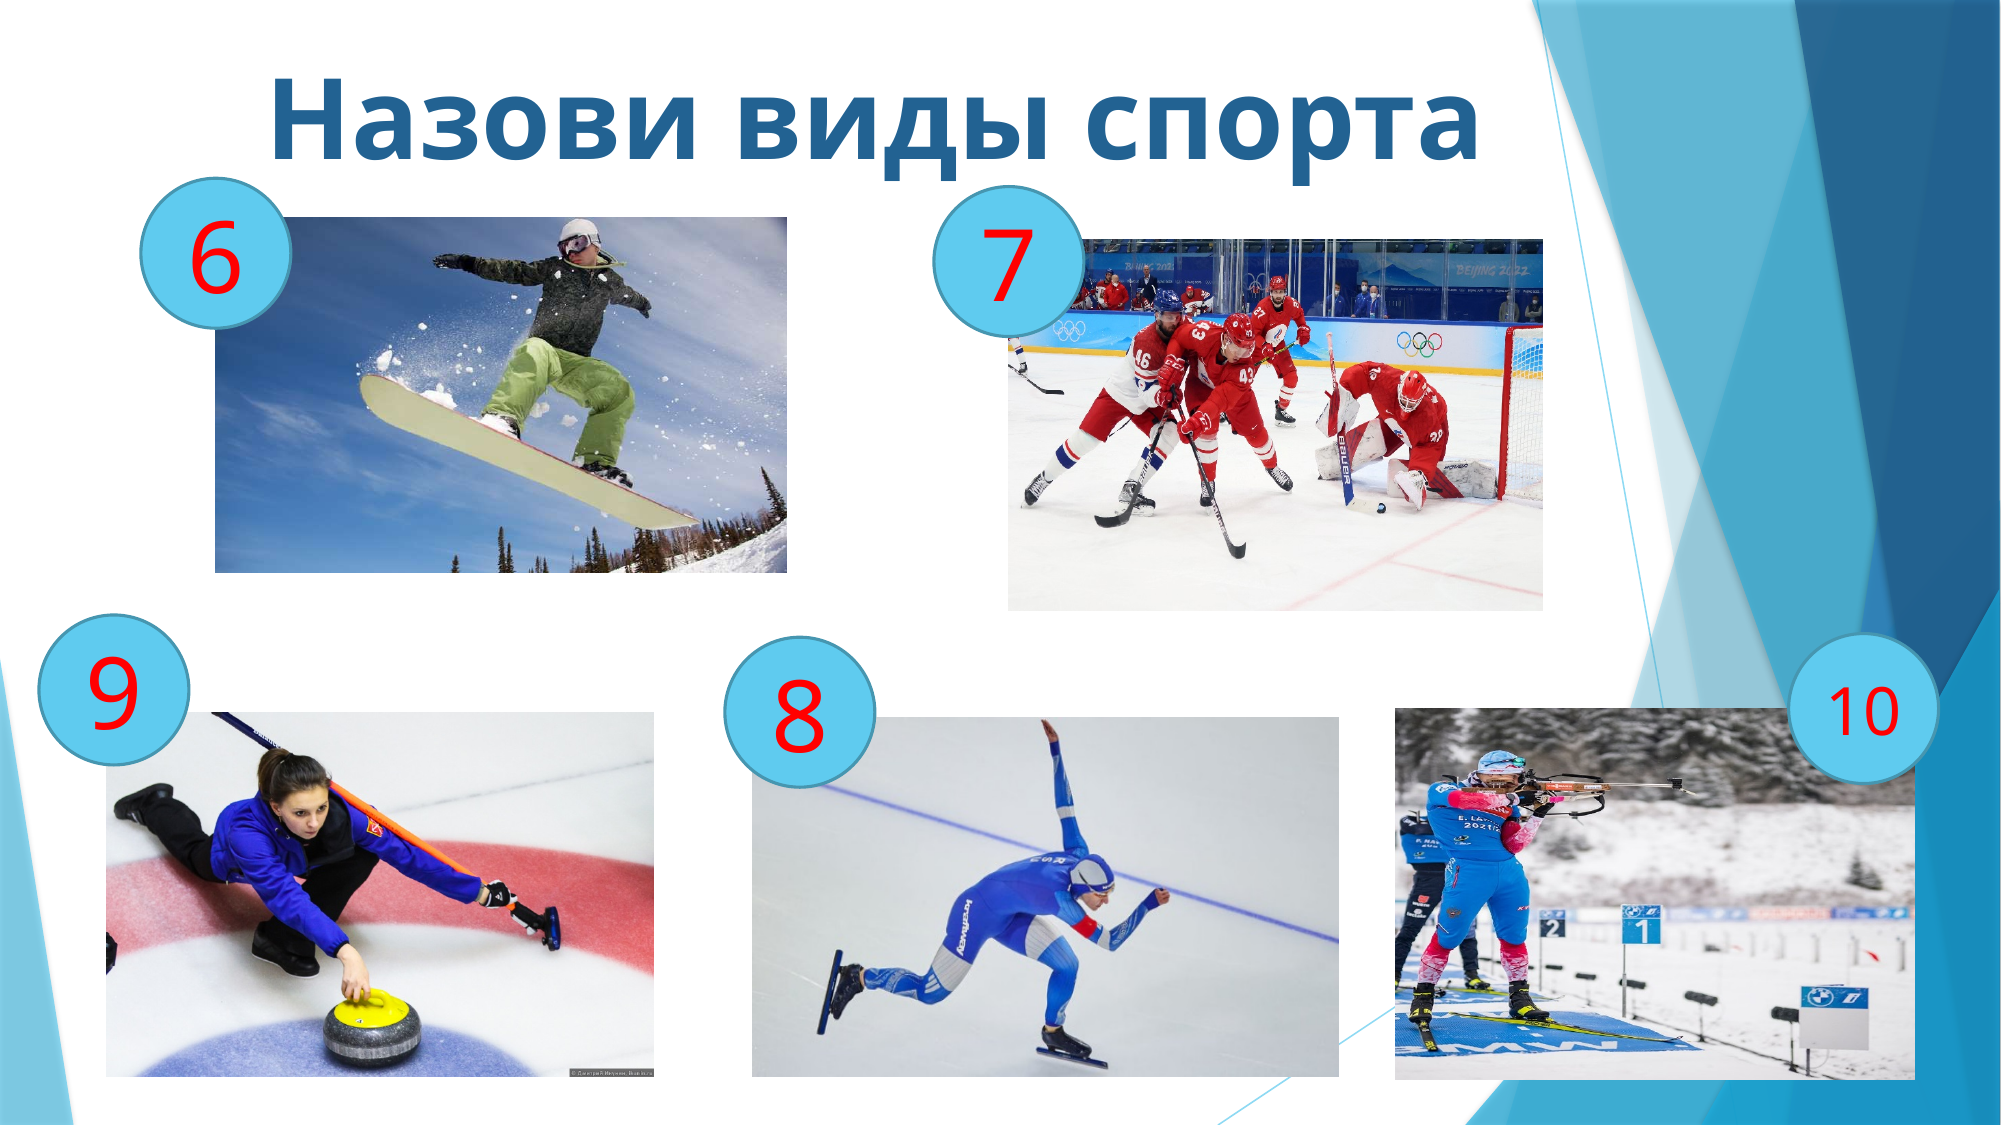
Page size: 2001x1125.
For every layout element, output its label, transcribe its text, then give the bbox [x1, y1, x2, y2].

picture [215, 217, 788, 574]
picture [1394, 708, 1916, 1081]
picture [106, 711, 654, 1078]
text_box 8 [723, 635, 877, 768]
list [1008, 238, 1543, 611]
text_box 10 [1787, 631, 1941, 762]
title Назови виды спорта [111, 39, 1640, 230]
text_box 6 [139, 176, 283, 330]
text_box 9 [37, 613, 191, 766]
text_box 7 [932, 184, 1082, 338]
picture [751, 716, 1339, 1078]
